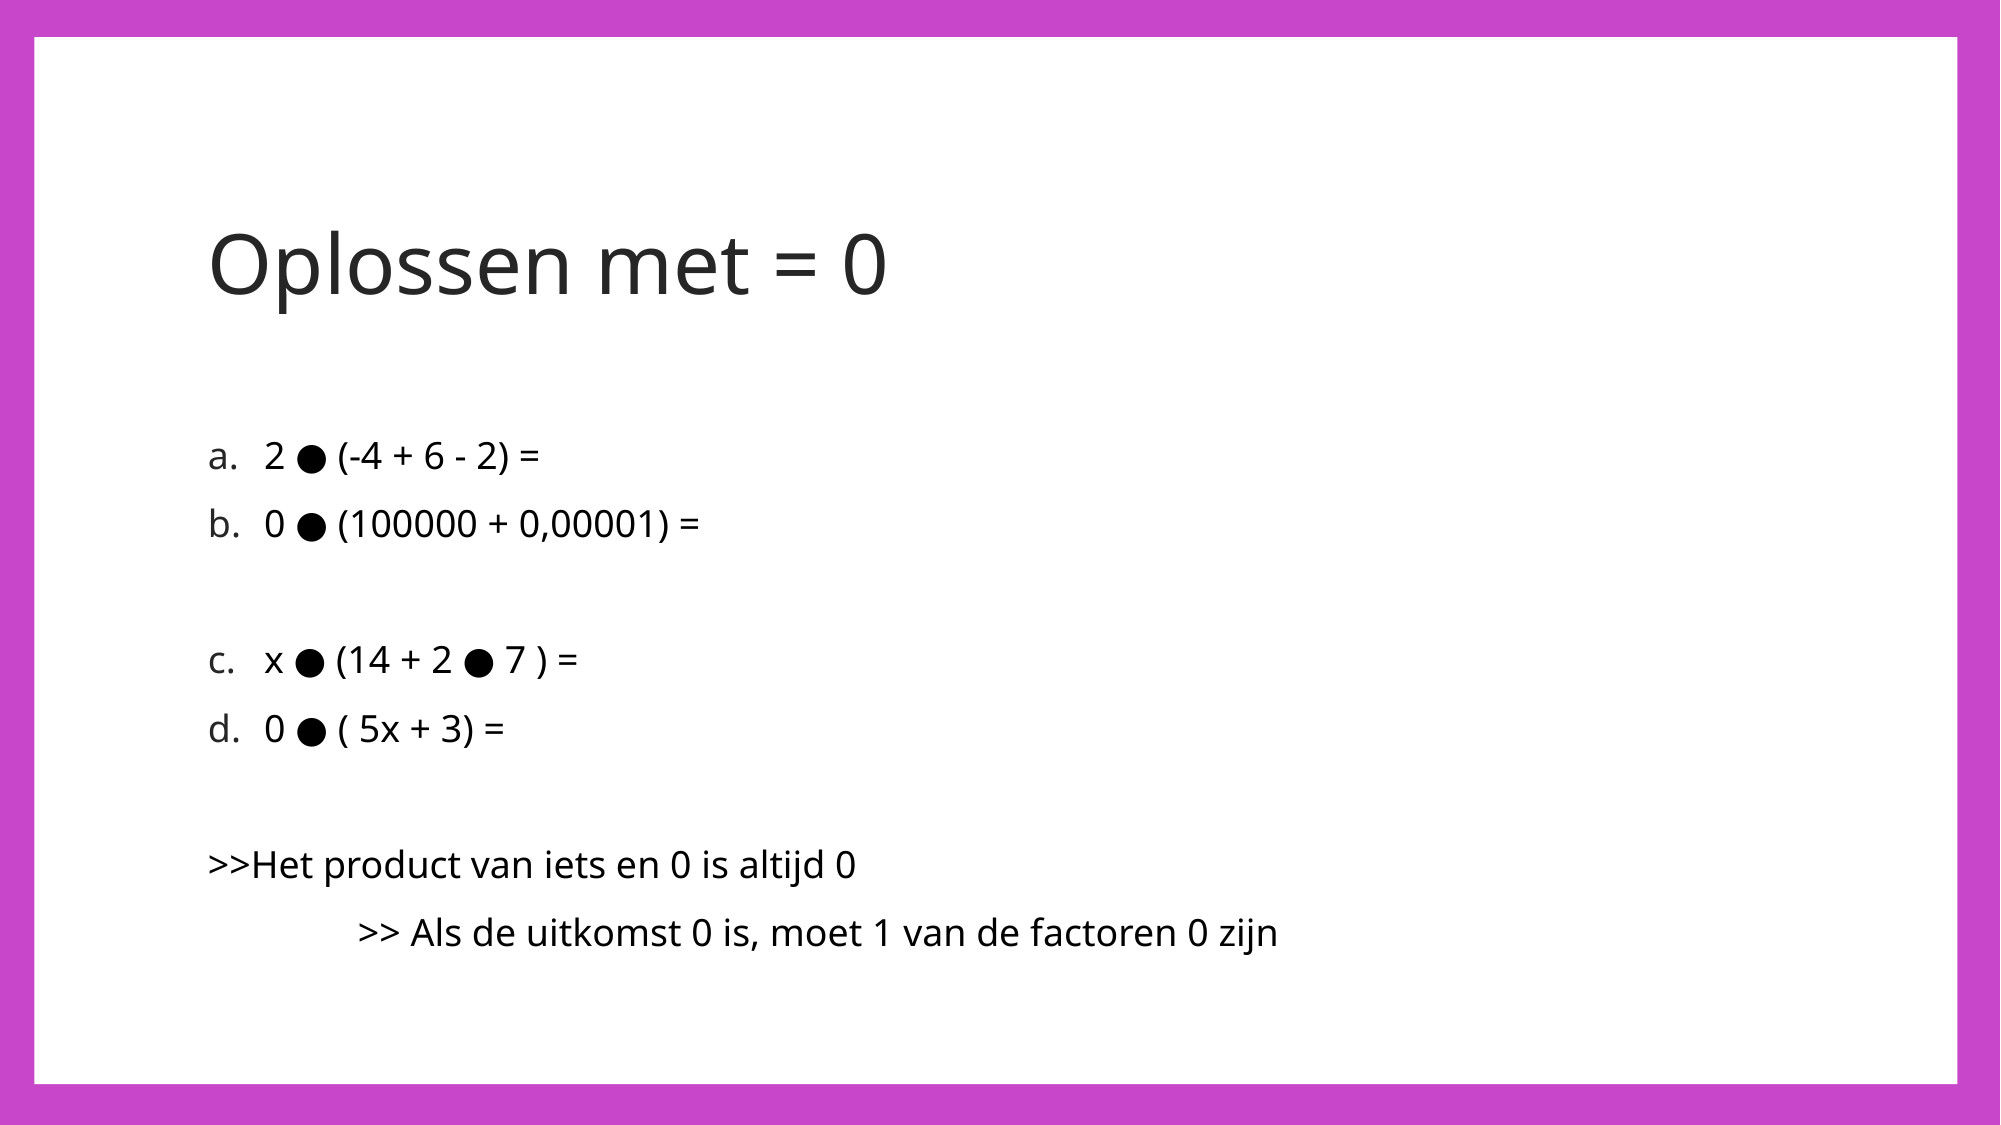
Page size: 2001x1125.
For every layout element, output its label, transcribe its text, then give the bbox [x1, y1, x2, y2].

title Oplossen met = 0 [192, 142, 1800, 394]
text_box [34, 37, 1958, 1085]
text_box [0, 0, 2000, 1125]
list 2 ● (-4 + 6 - 2) = 0 ● (100000 + 0,00001) = x ● (14 + 2 ● 7 ) = 0 ● ( 5x + 3) = >>Het product van iets en 0 is altijd 0 >> Als de uitkomst 0 is, moet 1 van de factoren 0 zijn [192, 419, 1800, 979]
